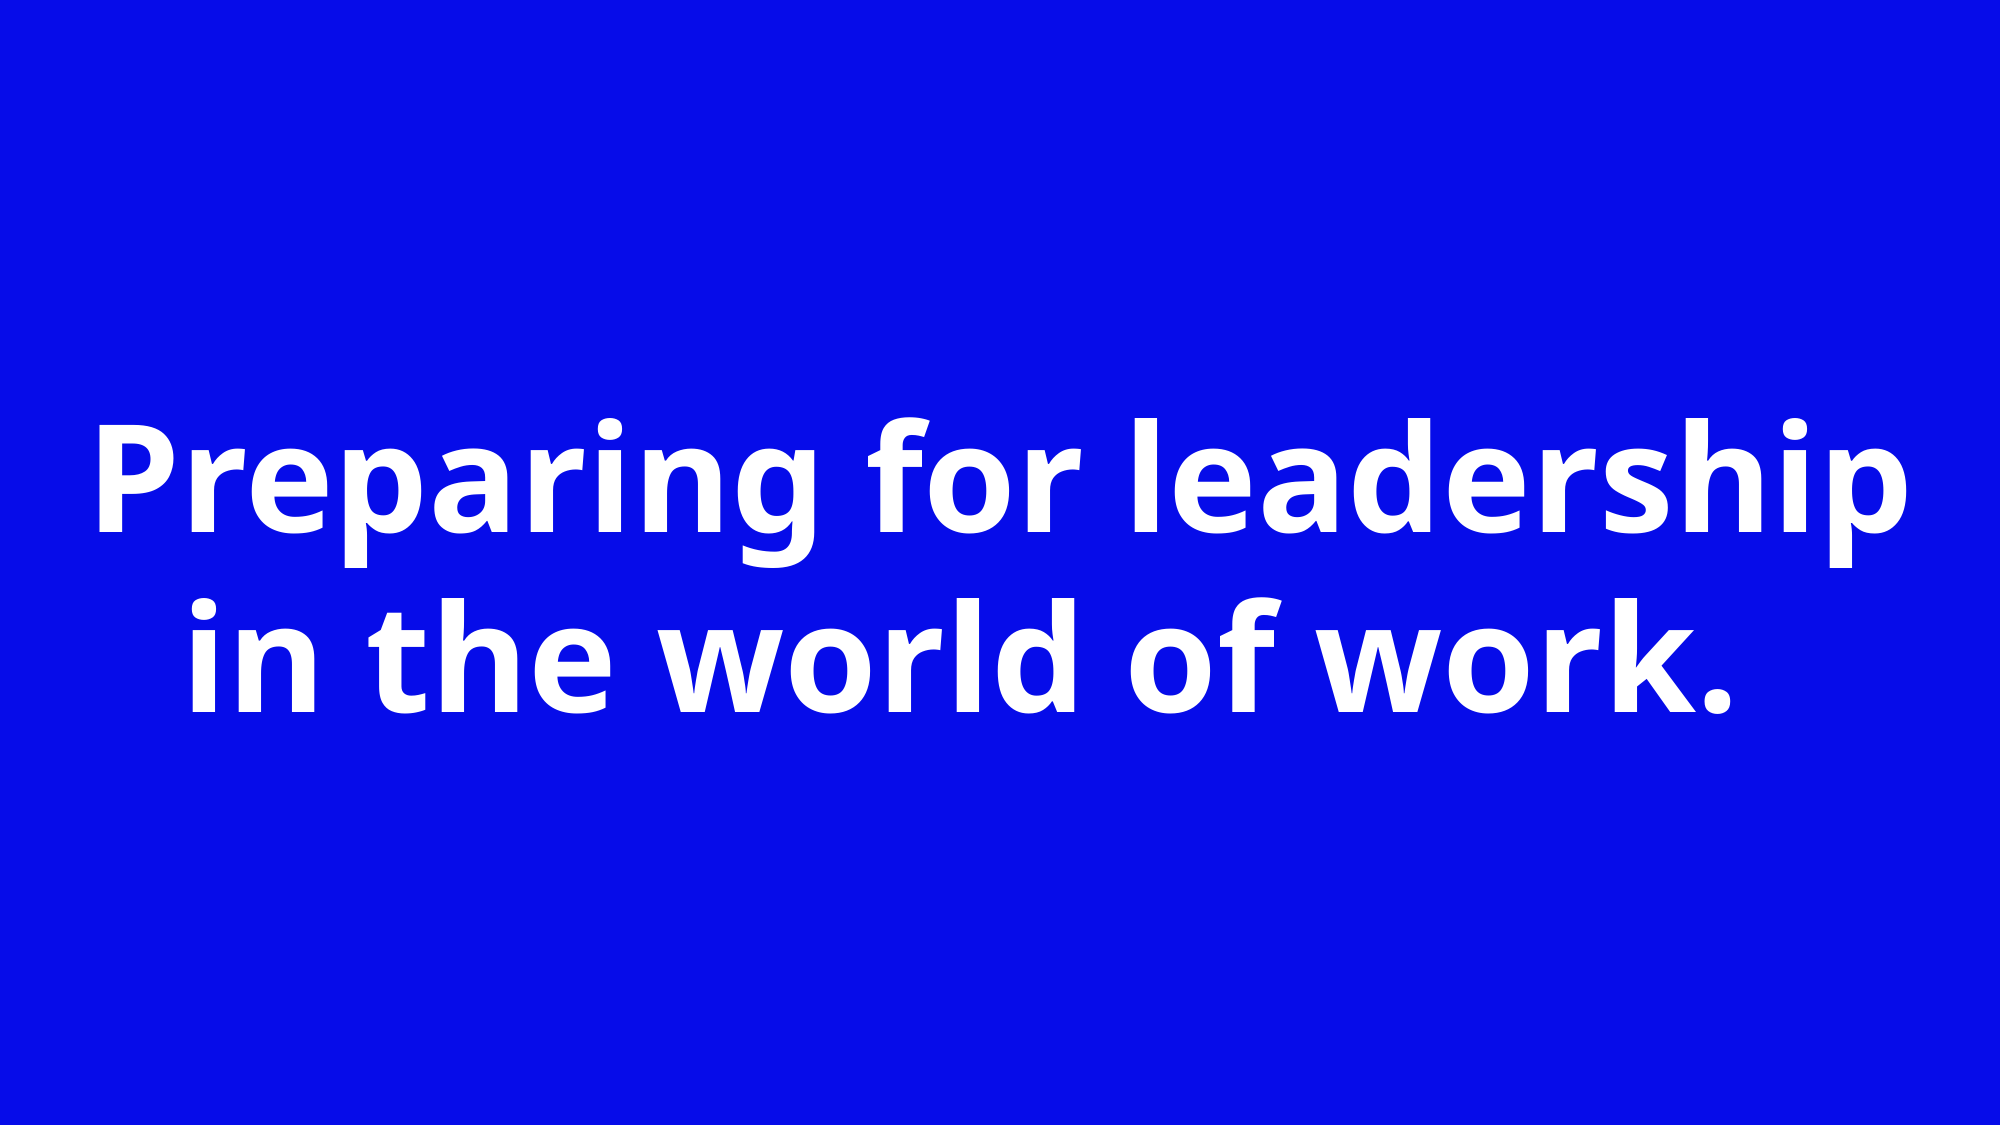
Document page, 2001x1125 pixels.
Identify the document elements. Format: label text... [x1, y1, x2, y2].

text_box Preparing for leadership in the world of work. [0, 0, 2000, 1125]
